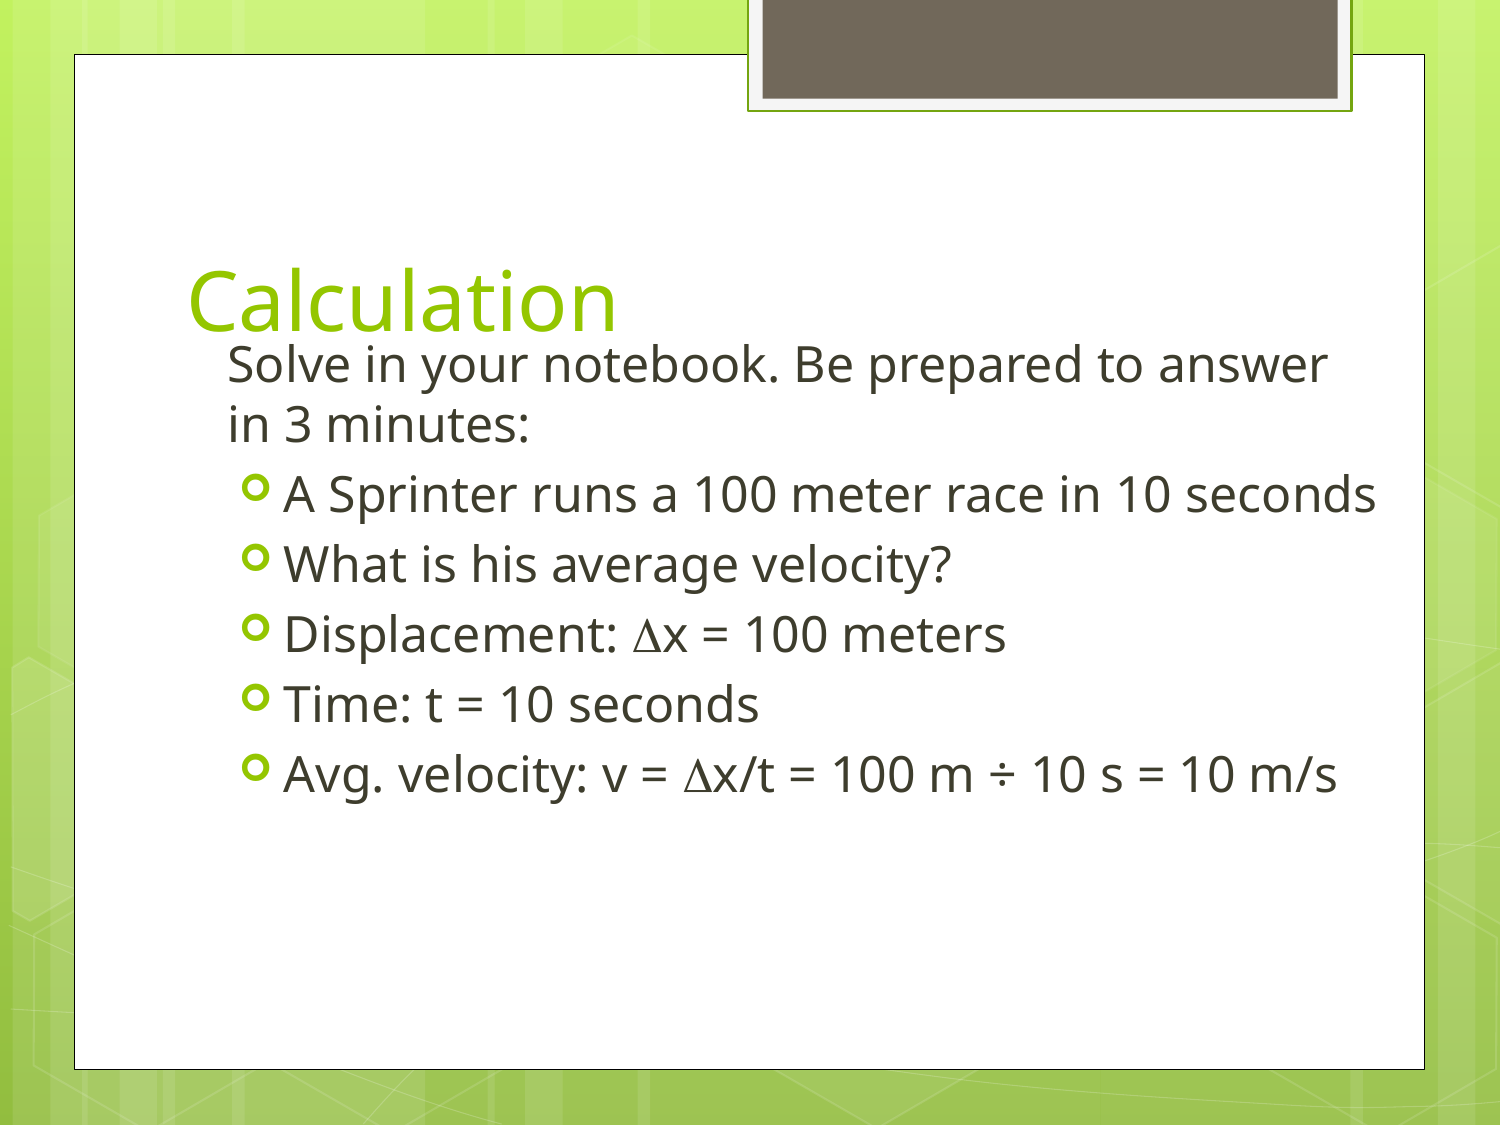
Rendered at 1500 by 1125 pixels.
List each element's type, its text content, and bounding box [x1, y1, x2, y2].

title Calculation [171, 168, 1324, 357]
list Solve in your notebook. Be prepared to answer in 3 minutes: A Sprinter runs a 100 meter race in 10 seconds What is his average velocity? Displacement: Dx = 100 meters Time: t = 10 seconds Avg. velocity: v = Dx/t = 100 m ÷ 10 s = 10 m/s [212, 324, 1400, 1000]
